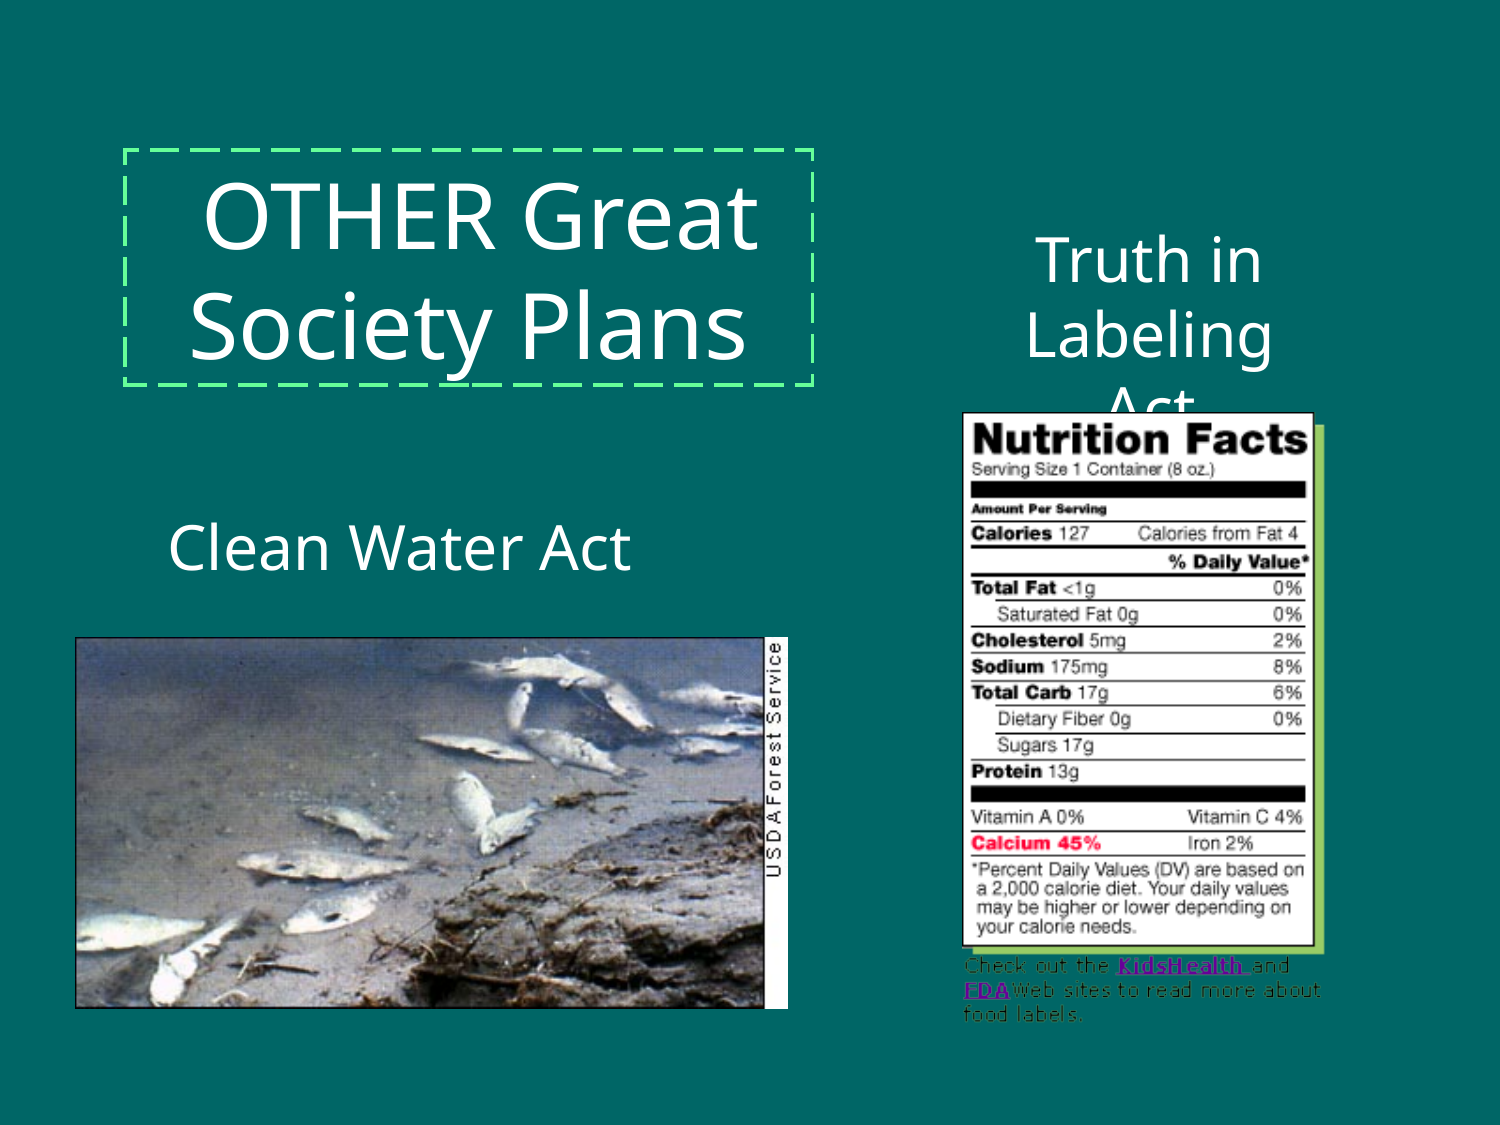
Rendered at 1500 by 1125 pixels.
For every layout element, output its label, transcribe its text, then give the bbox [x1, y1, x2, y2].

text_box OTHER Great Society Plans [125, 149, 813, 386]
picture [962, 412, 1335, 1041]
text_box Truth in Labeling Act [962, 212, 1338, 378]
picture [74, 637, 788, 1009]
text_box Clean Water Act [0, 499, 800, 591]
